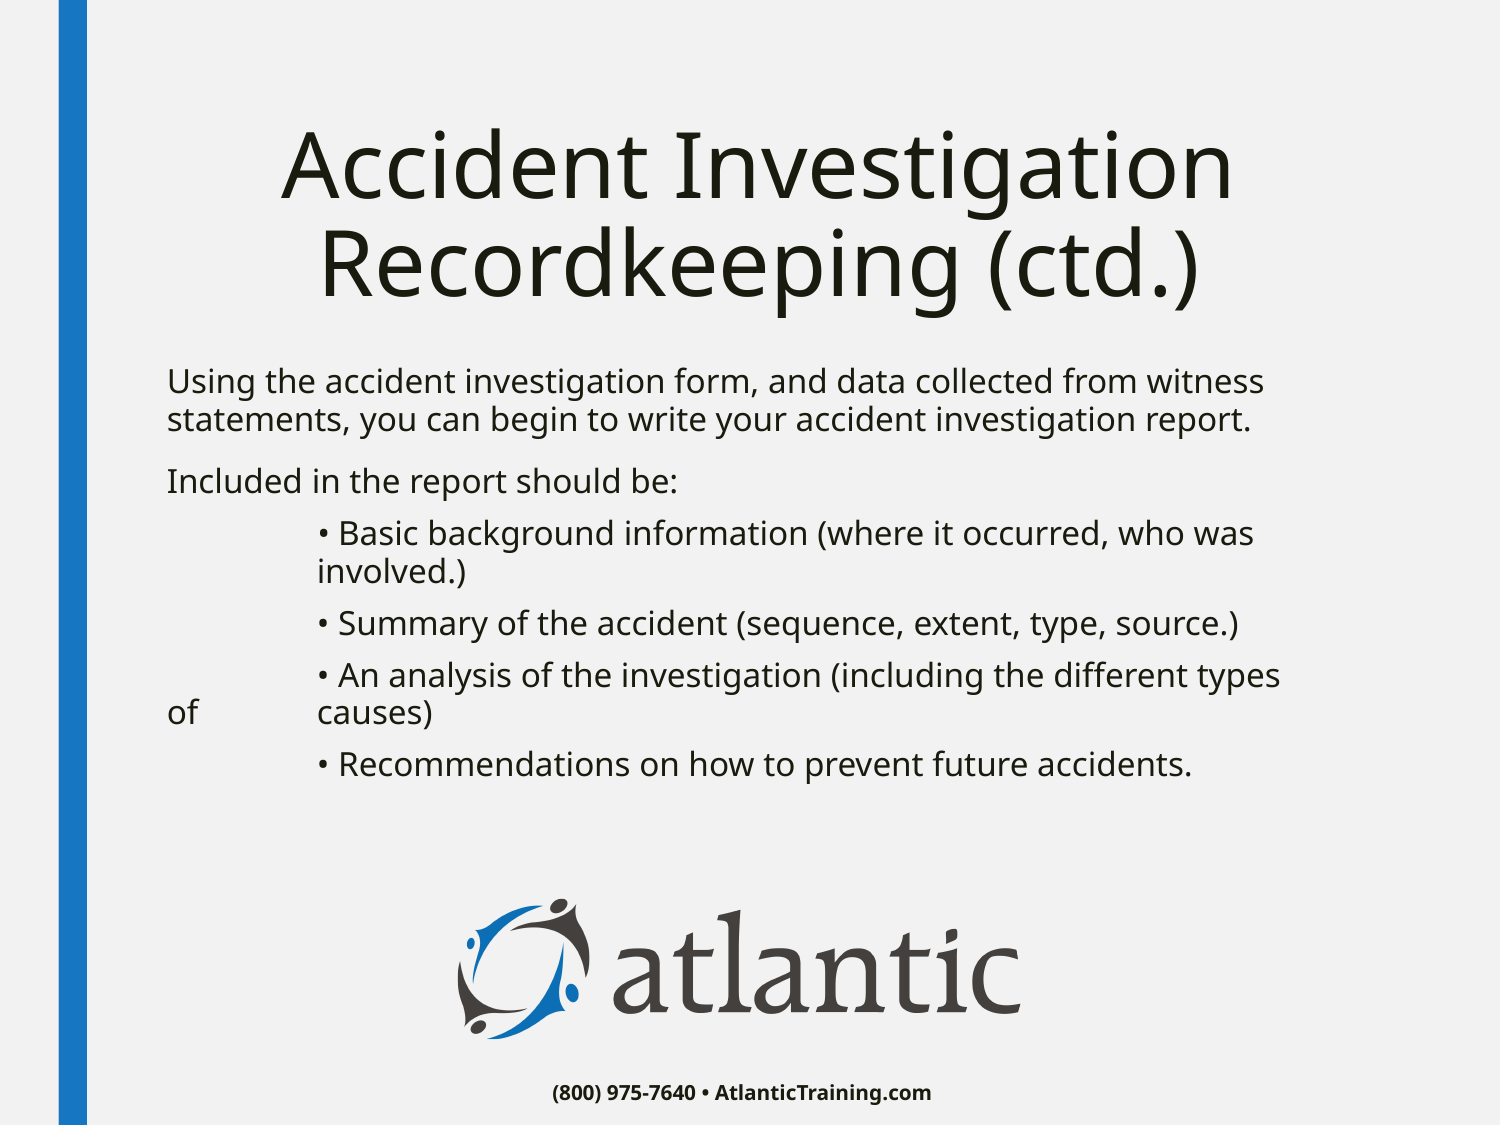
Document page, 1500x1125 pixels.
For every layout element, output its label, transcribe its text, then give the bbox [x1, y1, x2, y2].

list Using the accident investigation form, and data collected from witness statements, you can begin to write your accident investigation report. Included in the report should be: • Basic background information (where it occurred, who was involved.) • Summary of the accident (sequence, extent, type, source.) • An analysis of the investigation (including the different types of causes) • Recommendations on how to prevent future accidents. [151, 356, 1334, 826]
title Accident Investigation Recordkeeping (ctd.) [168, 112, 1351, 357]
picture [454, 886, 1030, 1058]
footer (800) 975-7640 • AtlanticTraining.com [355, 1058, 1129, 1125]
